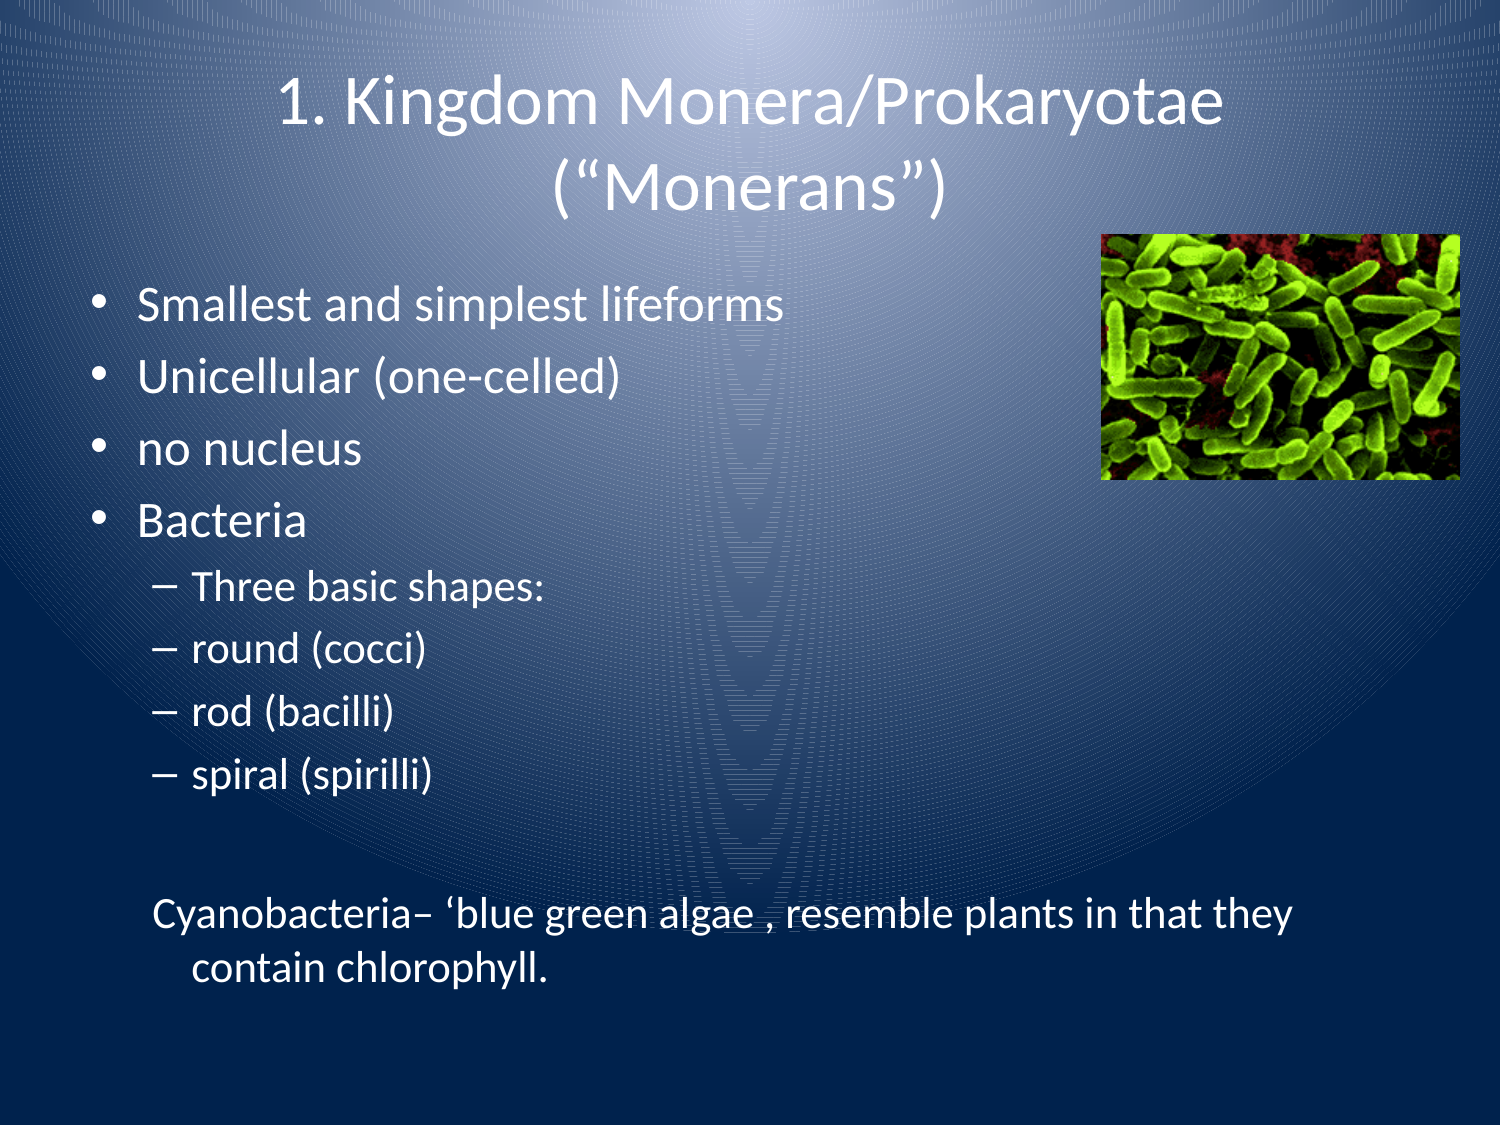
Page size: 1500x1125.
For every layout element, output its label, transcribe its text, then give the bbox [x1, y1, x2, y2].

picture [1101, 234, 1460, 480]
list Smallest and simplest lifeforms Unicellular (one-celled) no nucleus Bacteria Three basic shapes: round (cocci) rod (bacilli) spiral (spirilli) Cyanobacteria– ‘blue green algae , resemble plants in that they contain chlorophyll. [75, 262, 1425, 1005]
title 1. Kingdom Monera/Prokaryotae (“Monerans”) [75, 45, 1425, 233]
